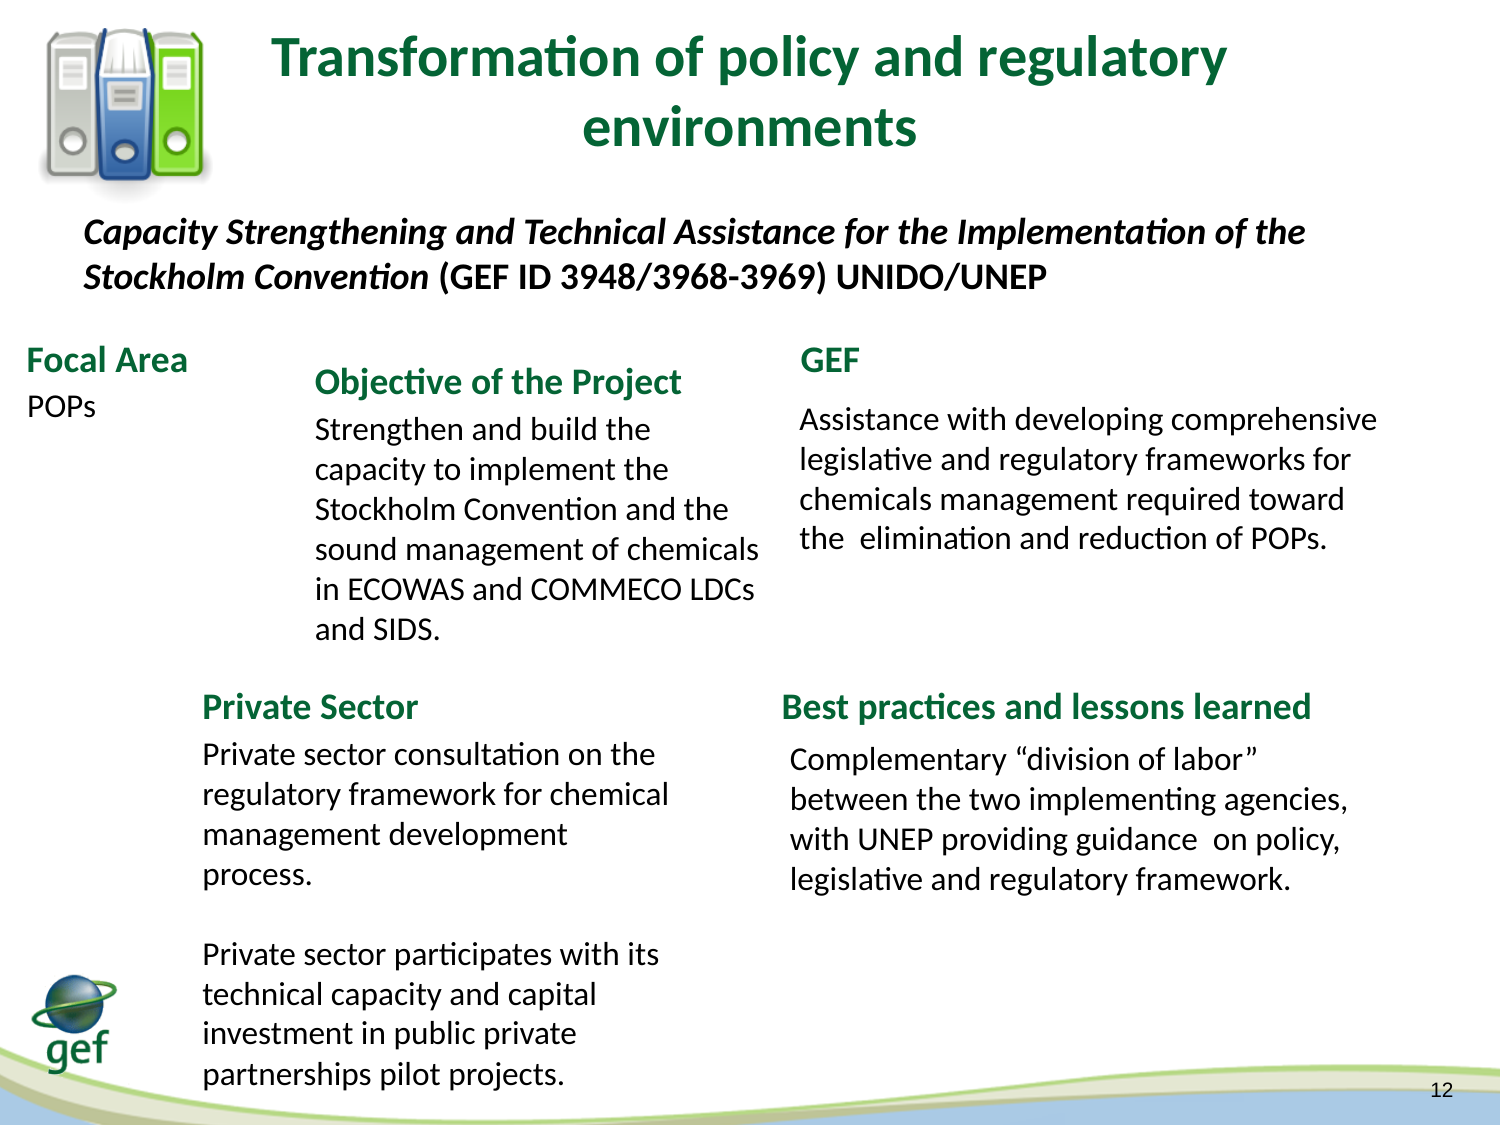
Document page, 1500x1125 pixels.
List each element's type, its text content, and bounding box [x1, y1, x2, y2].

text_box GEF [785, 327, 1071, 388]
text_box POPs [12, 376, 312, 432]
text_box Assistance with developing comprehensive legislative and regulatory frameworks for chemicals management required toward the elimination and reduction of POPs. [784, 389, 1411, 564]
text_box Complementary “division of labor” between the two implementing agencies, with UNEP providing guidance on policy, legislative and regulatory framework. [775, 729, 1400, 905]
text_box Capacity Strengthening and Technical Assistance for the Implementation of the Stockholm Convention (GEF ID 3948/3968-3969) UNIDO/UNEP [68, 199, 1409, 305]
text_box Best practices and lessons learned [766, 674, 1350, 735]
picture [0, 922, 1500, 1125]
text_box Private sector consultation on the regulatory framework for chemical management development process. Private sector participates with its technical capacity and capital investment in public private partnerships pilot projects. [187, 724, 691, 1099]
text_box Strengthen and build the capacity to implement the Stockholm Convention and the sound management of chemicals in ECOWAS and COMMECO LDCs and SIDS. [300, 399, 785, 655]
text_box Focal Area [11, 327, 297, 388]
title Transformation of policy and regulatory environments [234, 18, 1266, 160]
text_box Objective of the Project [299, 349, 720, 399]
picture [37, 28, 213, 205]
text_box Private Sector [187, 674, 473, 724]
